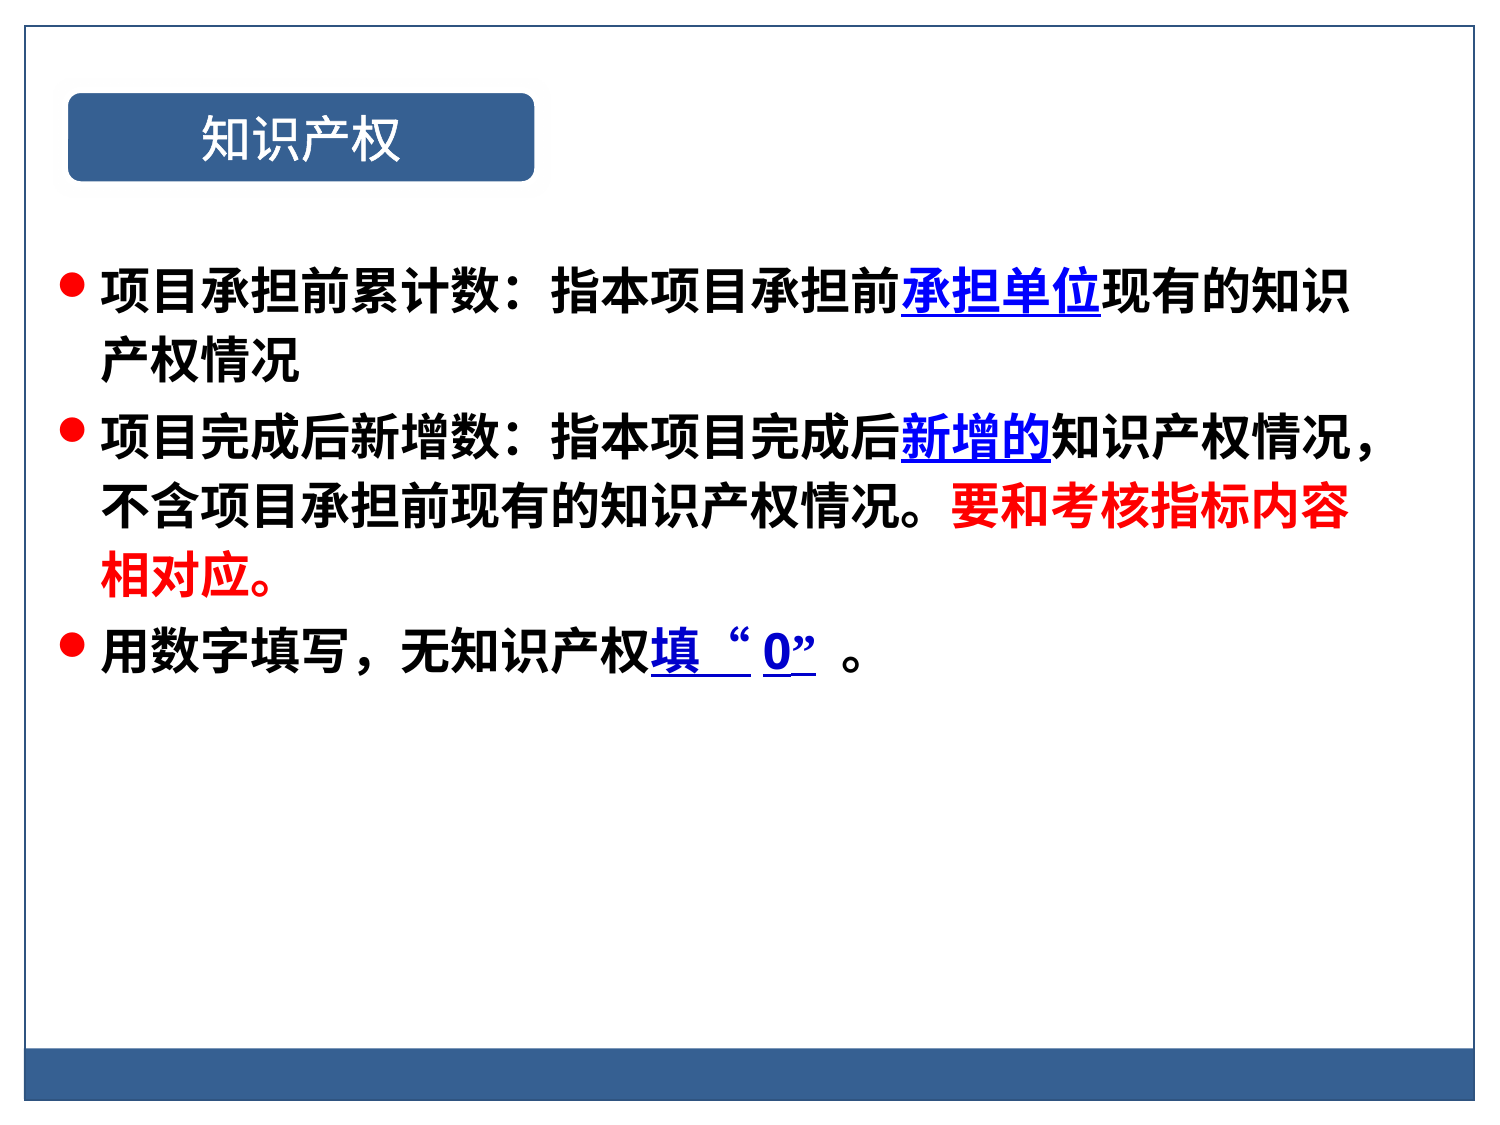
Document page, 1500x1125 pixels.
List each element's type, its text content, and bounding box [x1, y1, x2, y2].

list 项目承担前累计数：指本项目承担前承担单位现有的知识产权情况 项目完成后新增数：指本项目完成后新增的知识产权情况，不含项目承担前现有的知识产权情况。要和考核指标内容相对应。 用数字填写，无知识产权填“0” 。 [40, 243, 1377, 1012]
text_box 知识产权 [61, 86, 541, 188]
